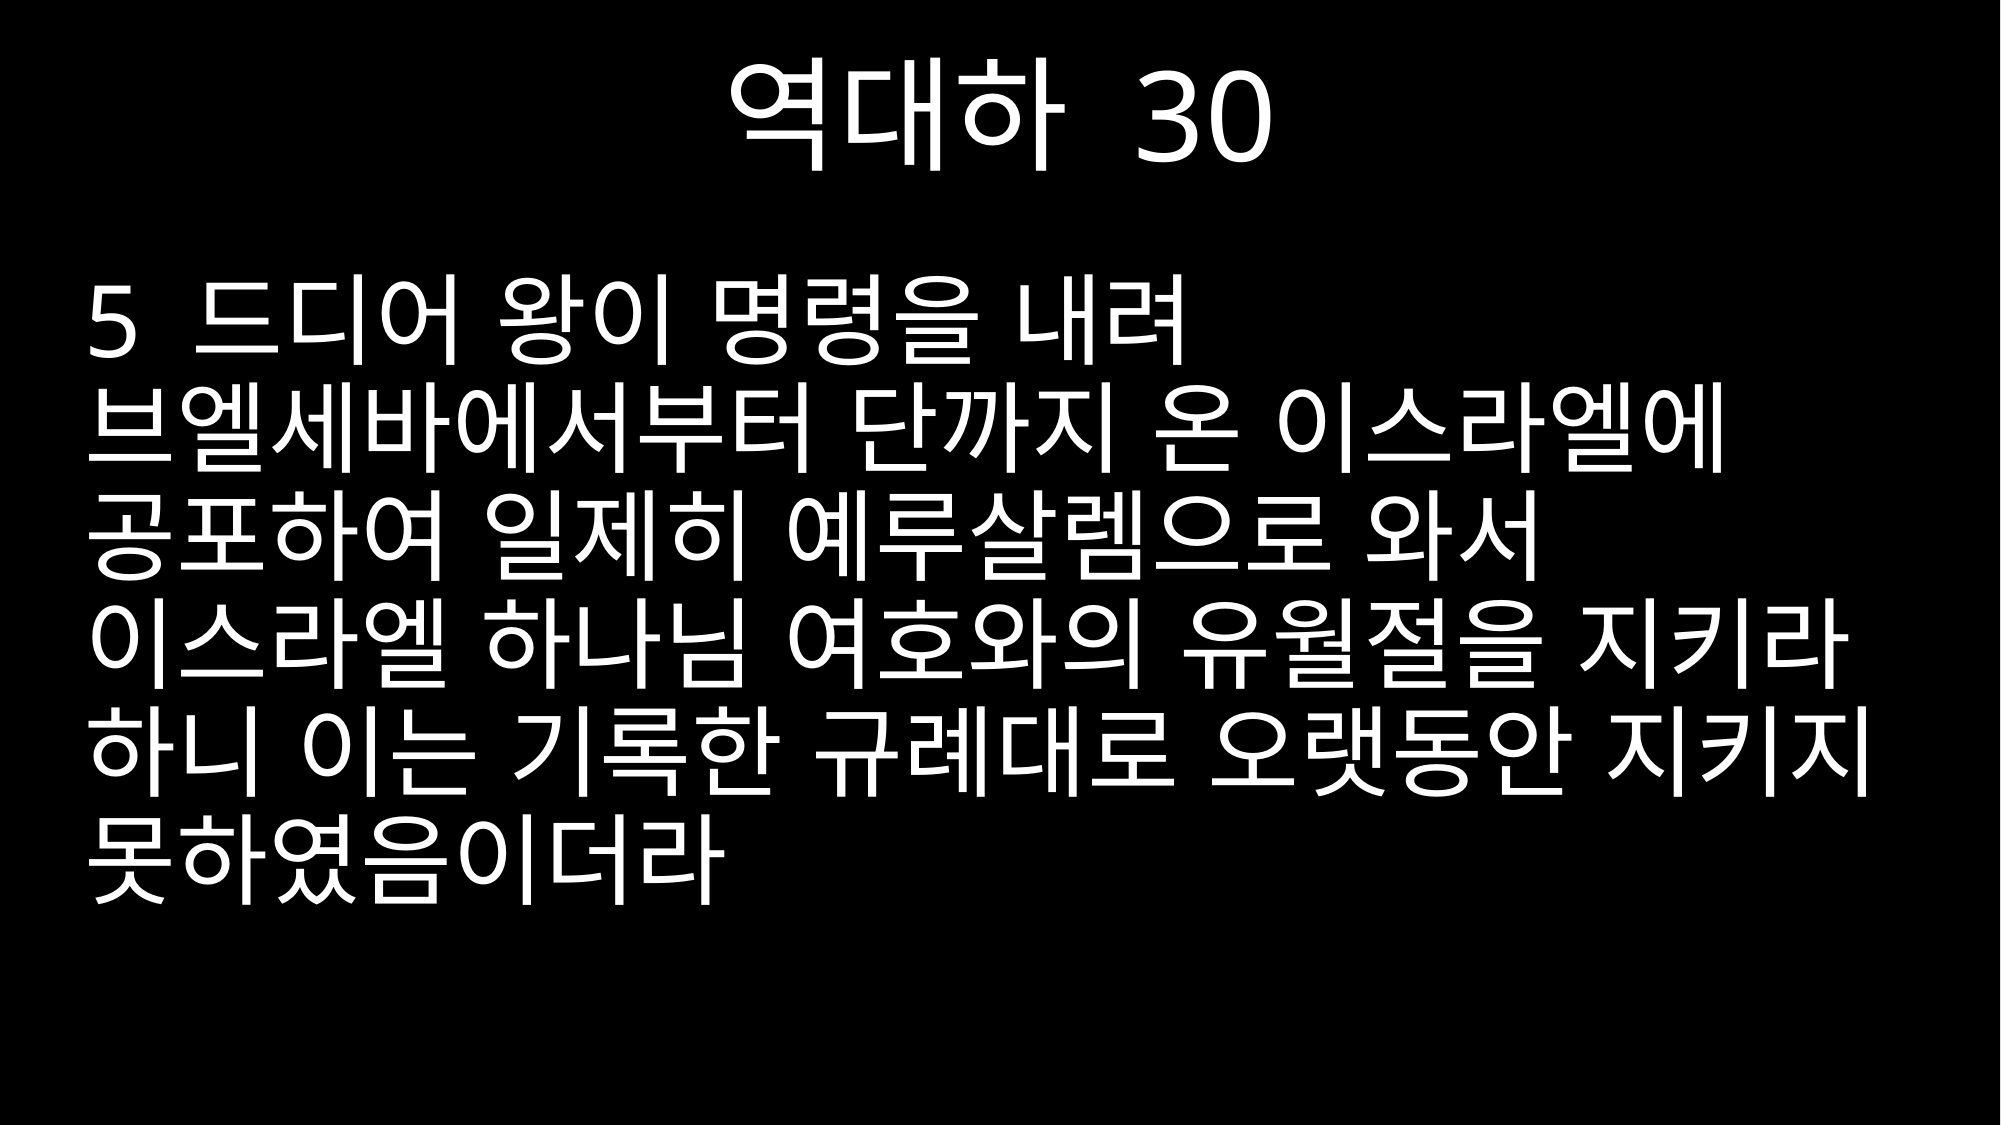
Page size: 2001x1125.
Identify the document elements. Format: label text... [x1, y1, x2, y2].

footer 역대하 30 [0, 32, 2000, 192]
picture [0, 0, 2001, 1125]
list 5 드디어 왕이 명령을 내려 브엘세바에서부터 단까지 온 이스라엘에 공포하여 일제히 예루살렘으로 와서 이스라엘 하나님 여호와의 유월절을 지키라 하니 이는 기록한 규례대로 오랫동안 지키지 못하였음이더라 [69, 263, 1953, 423]
